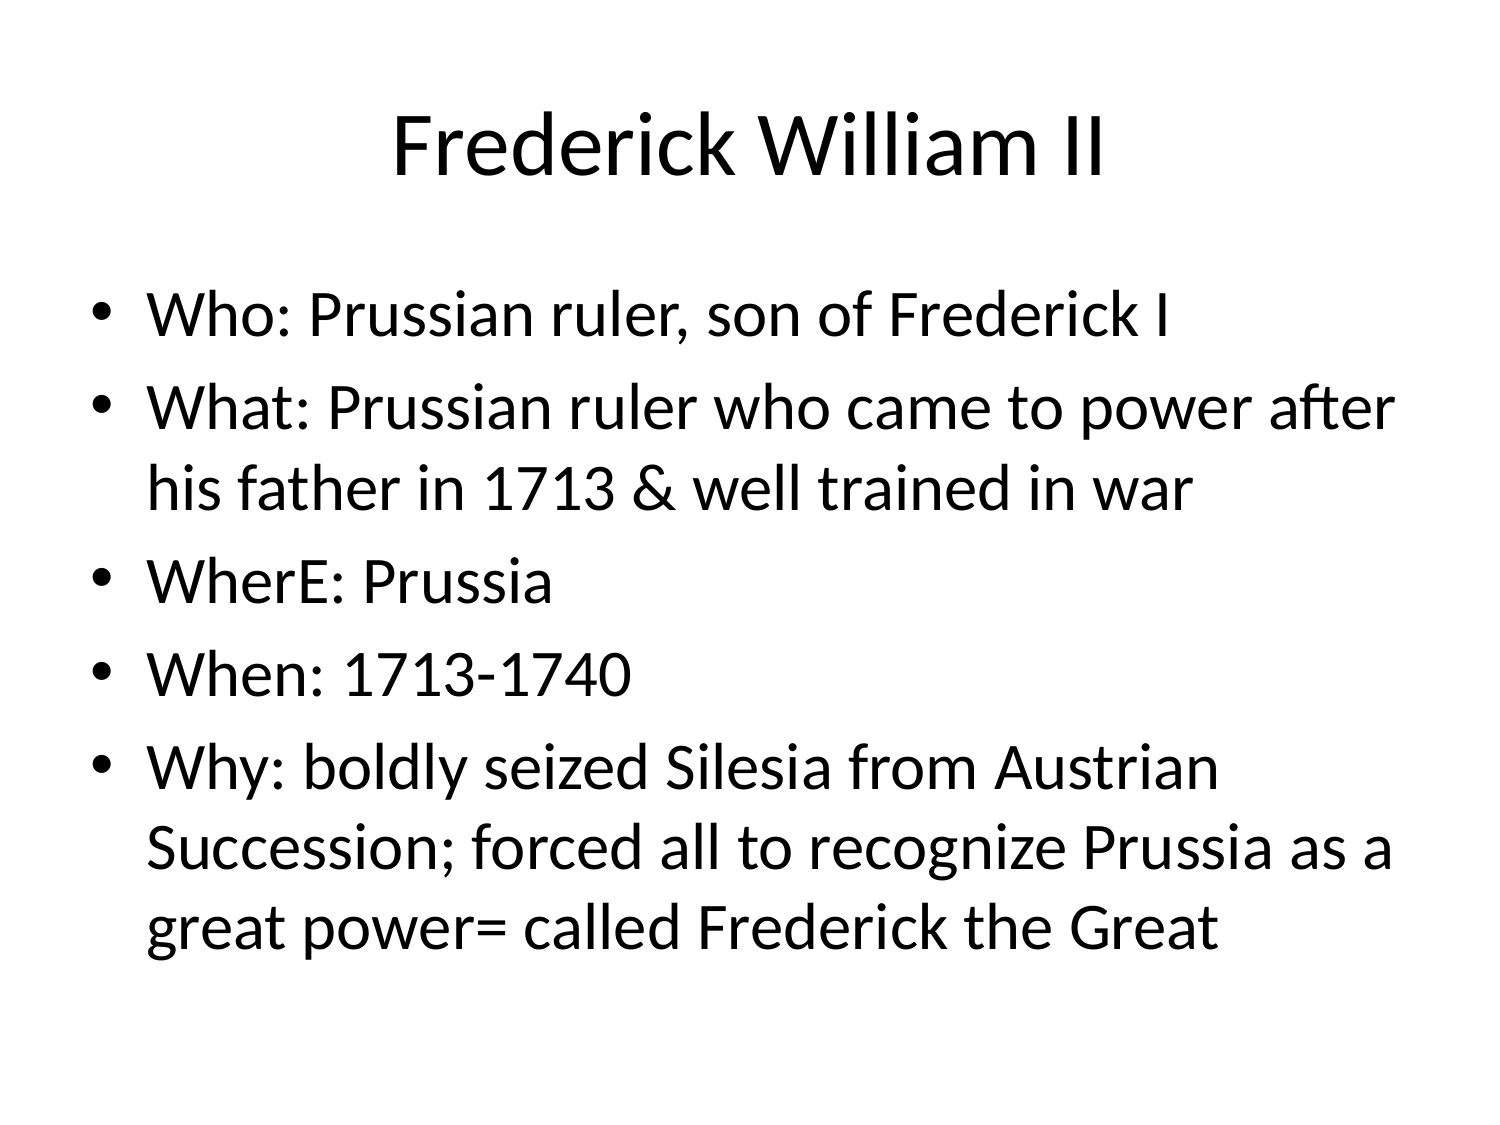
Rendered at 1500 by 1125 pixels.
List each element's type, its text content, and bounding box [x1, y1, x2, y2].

title Frederick William II [75, 45, 1425, 233]
list Who: Prussian ruler, son of Frederick I What: Prussian ruler who came to power after his father in 1713 & well trained in war WherE: Prussia When: 1713-1740 Why: boldly seized Silesia from Austrian Succession; forced all to recognize Prussia as a great power= called Frederick the Great [75, 262, 1425, 1005]
